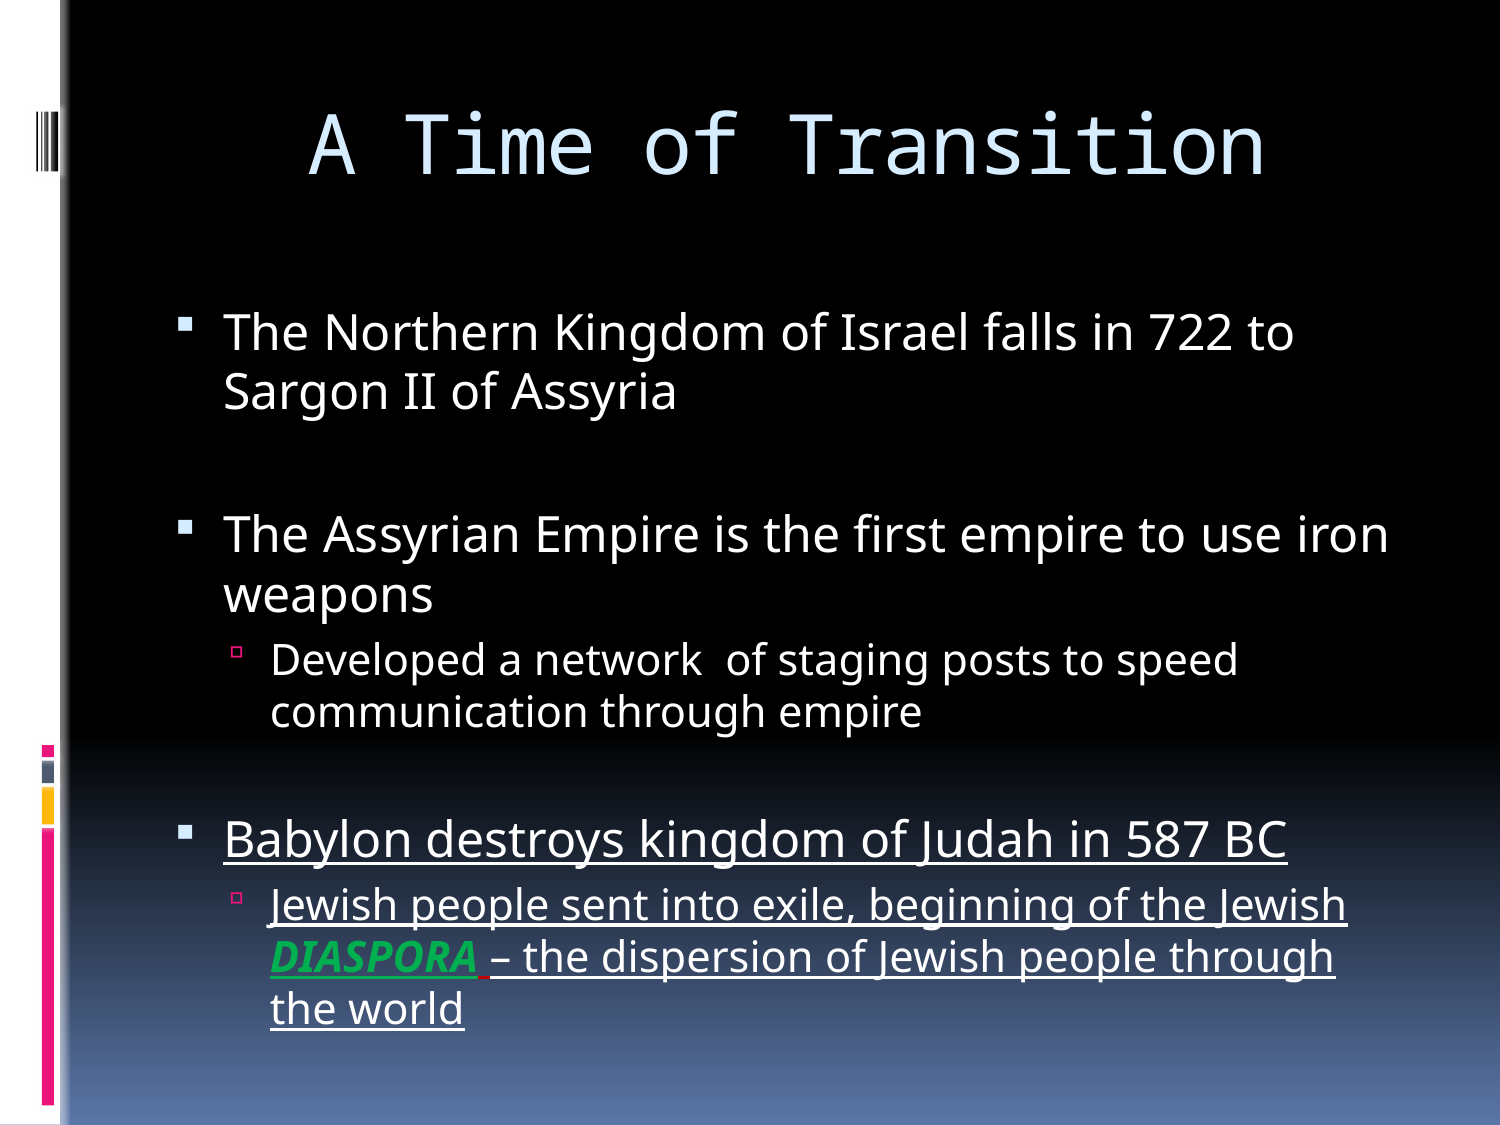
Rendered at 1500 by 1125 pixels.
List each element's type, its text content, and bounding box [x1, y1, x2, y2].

list The Northern Kingdom of Israel falls in 722 to Sargon II of Assyria The Assyrian Empire is the first empire to use iron weapons Developed a network of staging posts to speed communication through empire Babylon destroys kingdom of Judah in 587 BC Jewish people sent into exile, beginning of the Jewish DIASPORA – the dispersion of Jewish people through the world [150, 292, 1425, 1043]
title A Time of Transition [150, 83, 1425, 234]
